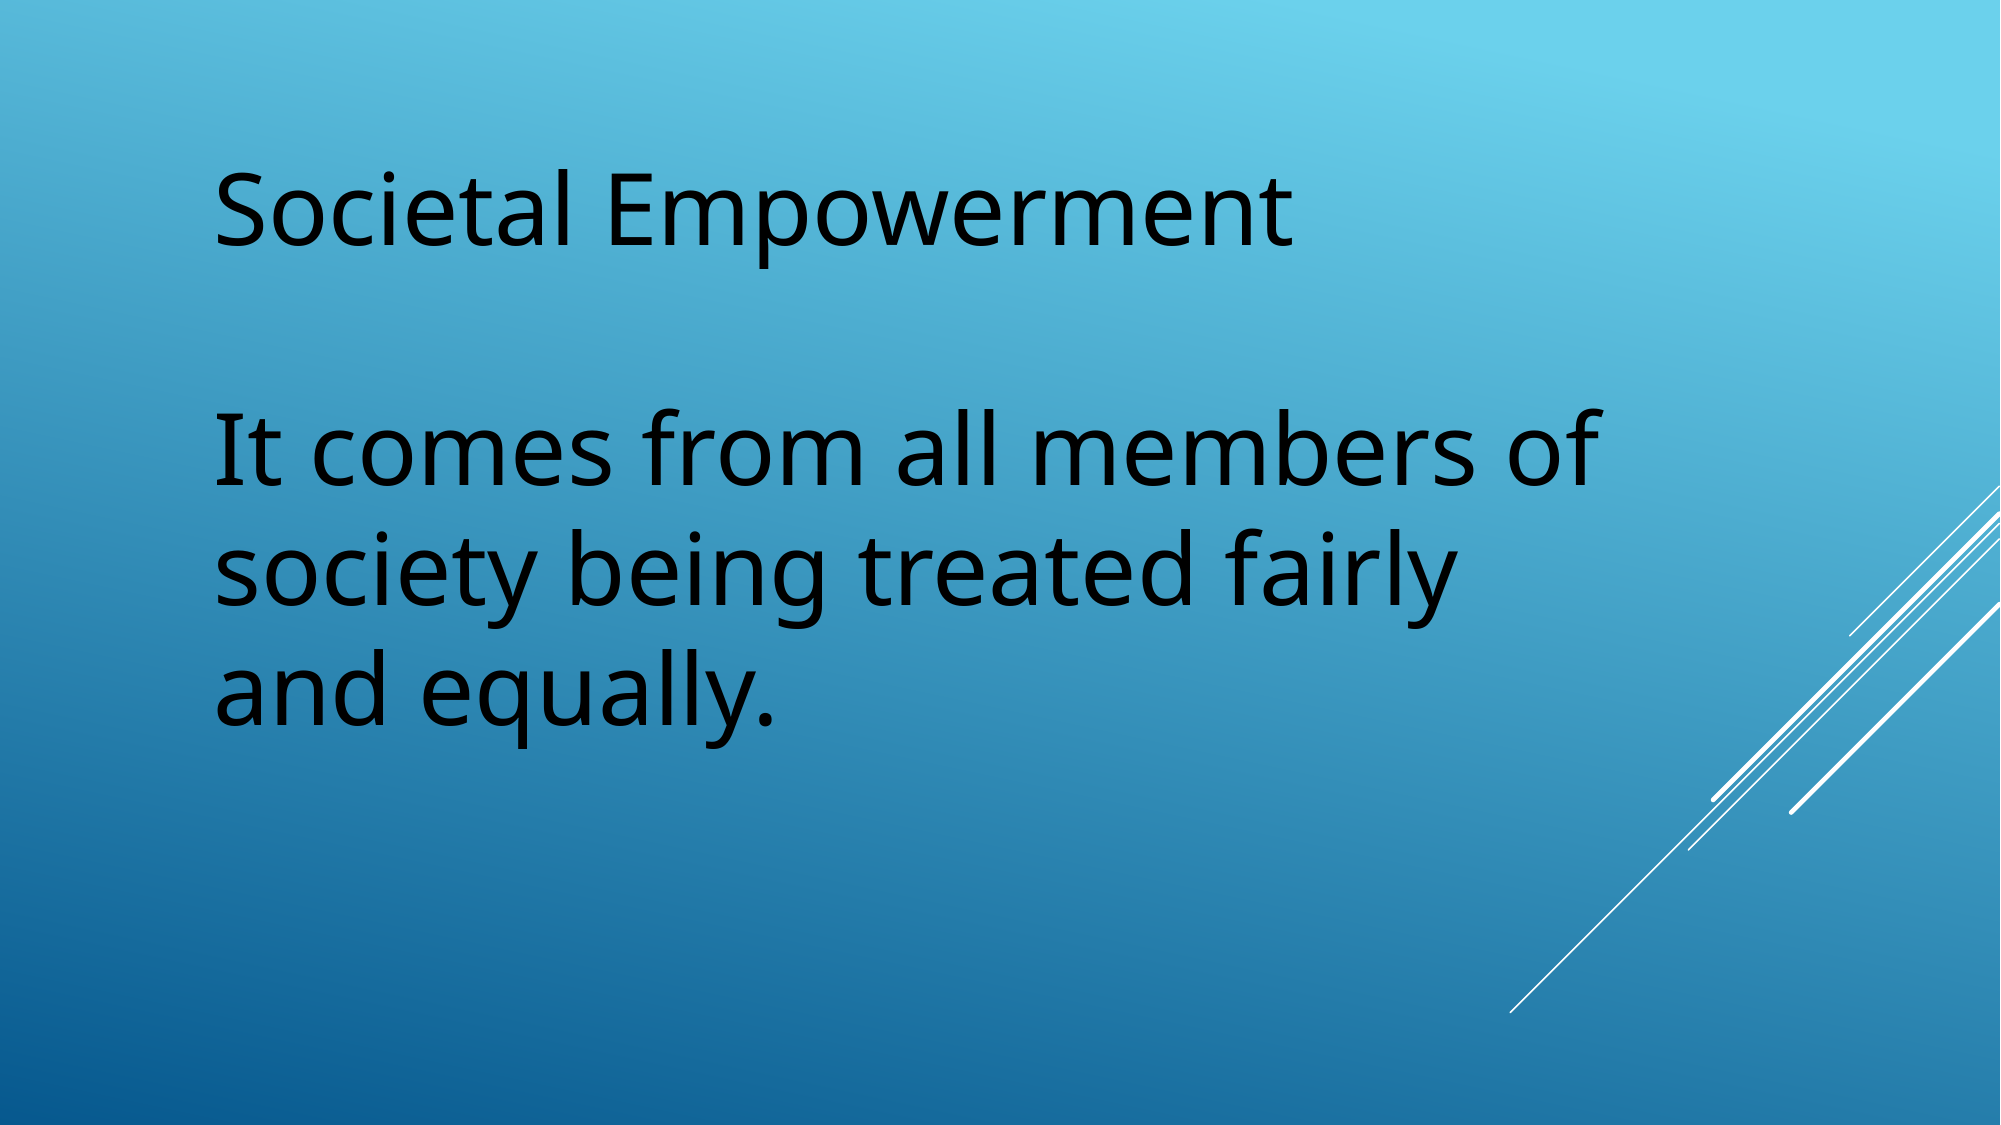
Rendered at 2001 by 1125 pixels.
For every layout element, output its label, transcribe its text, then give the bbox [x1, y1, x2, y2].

text_box Societal Empowerment It comes from all members of society being treated fairly and equally. [198, 138, 1646, 753]
